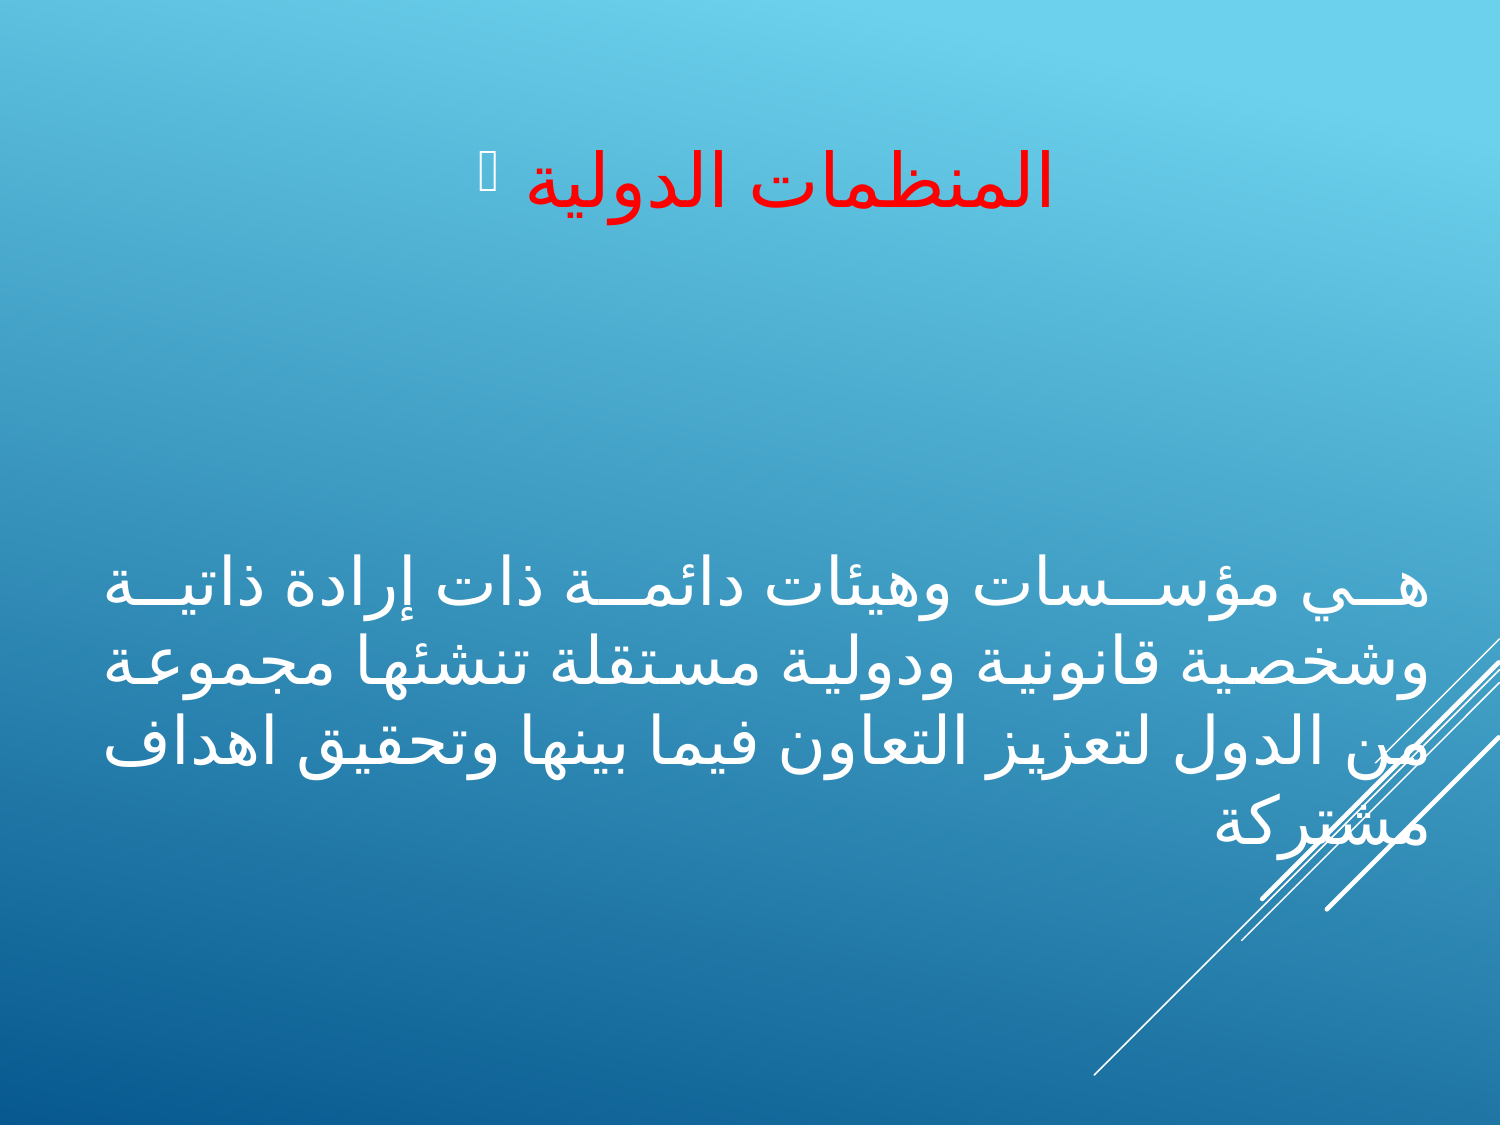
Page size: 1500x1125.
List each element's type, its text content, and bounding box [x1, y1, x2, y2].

list المنظمات الدولية [87, 87, 1447, 339]
title هي مؤسسات وهيئات دائمة ذات إرادة ذاتية وشخصية قانونية ودولية مستقلة تنشئها مجموعة من الدول لتعزيز التعاون فيما بينها وتحقيق اهداف مشتركة [87, 408, 1447, 988]
